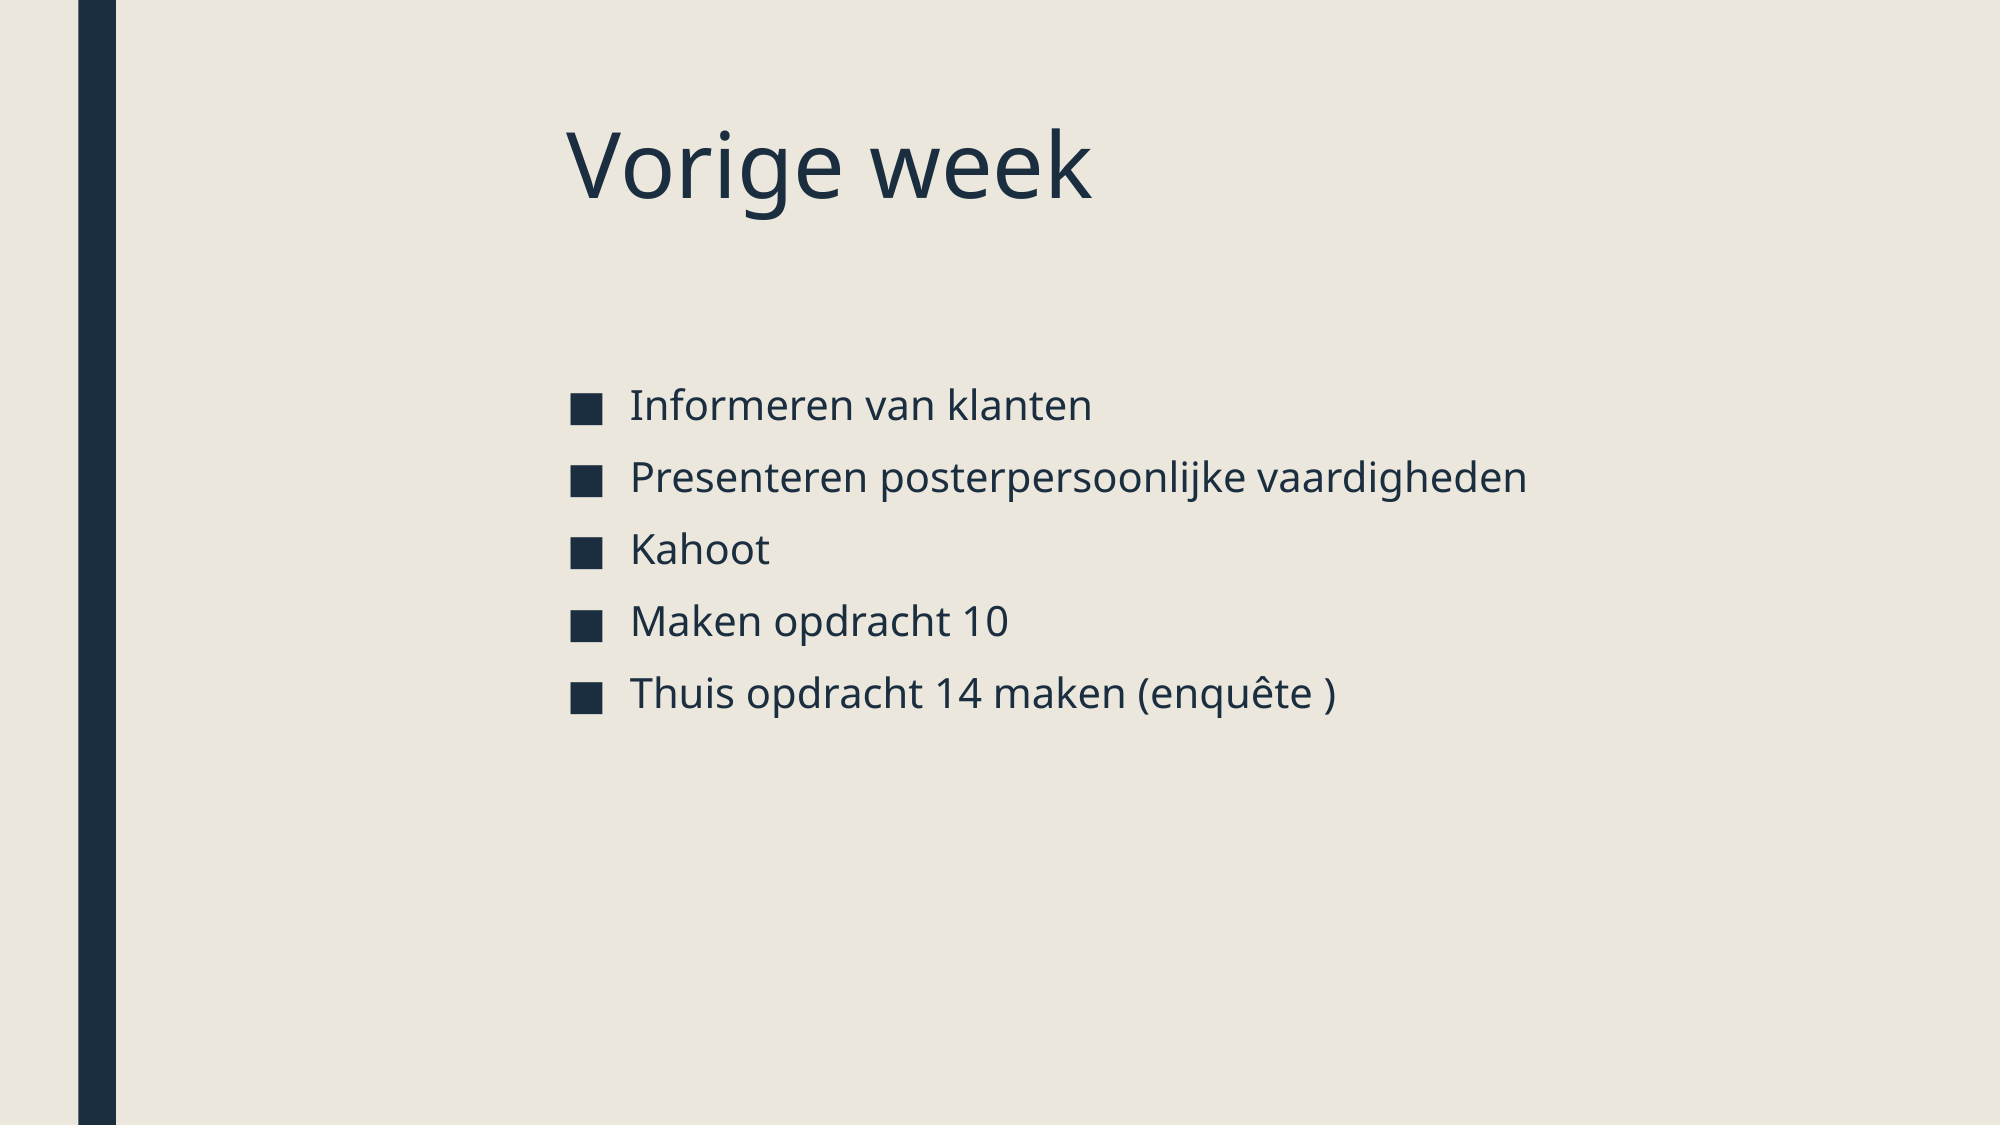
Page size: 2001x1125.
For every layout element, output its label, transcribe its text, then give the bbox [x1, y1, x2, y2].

title Vorige week [551, 112, 1816, 357]
list Informeren van klanten Presenteren posterpersoonlijke vaardigheden Kahoot Maken opdracht 10 Thuis opdracht 14 maken (enquête ) [551, 375, 1816, 963]
